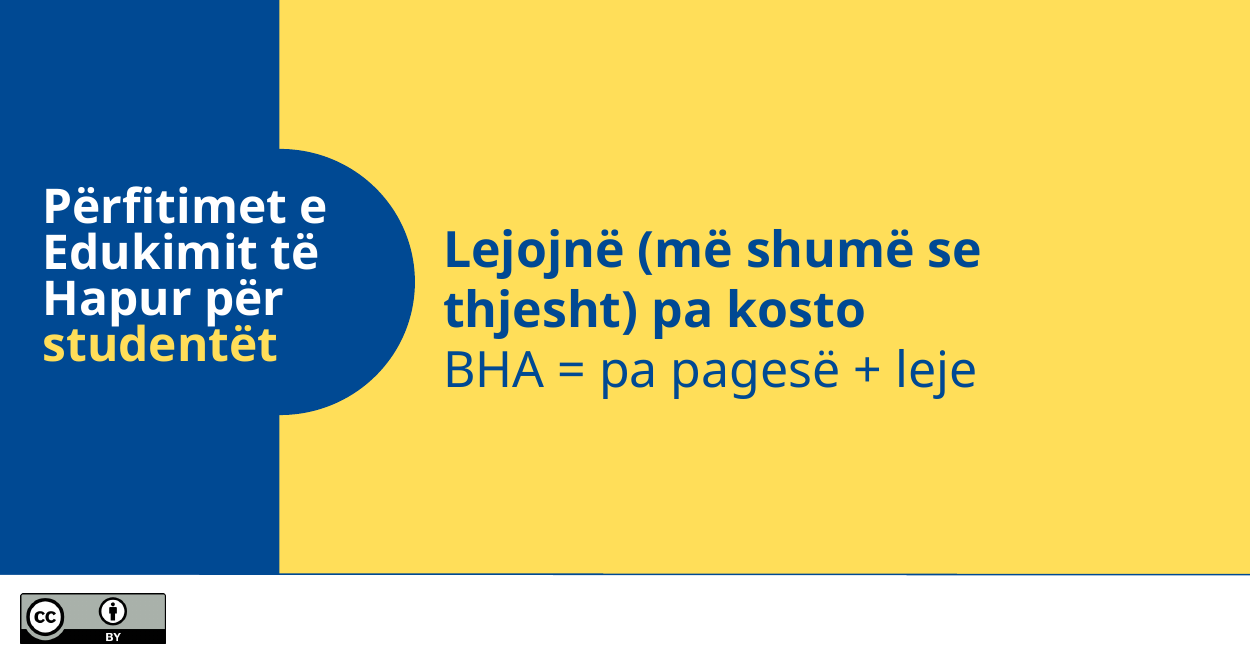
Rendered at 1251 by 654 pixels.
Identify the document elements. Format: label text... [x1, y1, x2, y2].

picture [20, 592, 166, 645]
text_box Përfitimet e Edukimit të Hapur për studentët [27, 171, 368, 386]
text_box [196, 386, 365, 416]
text_box [206, 148, 355, 171]
text_box [368, 181, 415, 383]
text_box Lejojnë (më shumë se thjesht) pa kosto BHA = pa pagesë + leje [428, 202, 1204, 413]
text_box [0, 0, 280, 573]
text_box [0, 582, 1250, 654]
